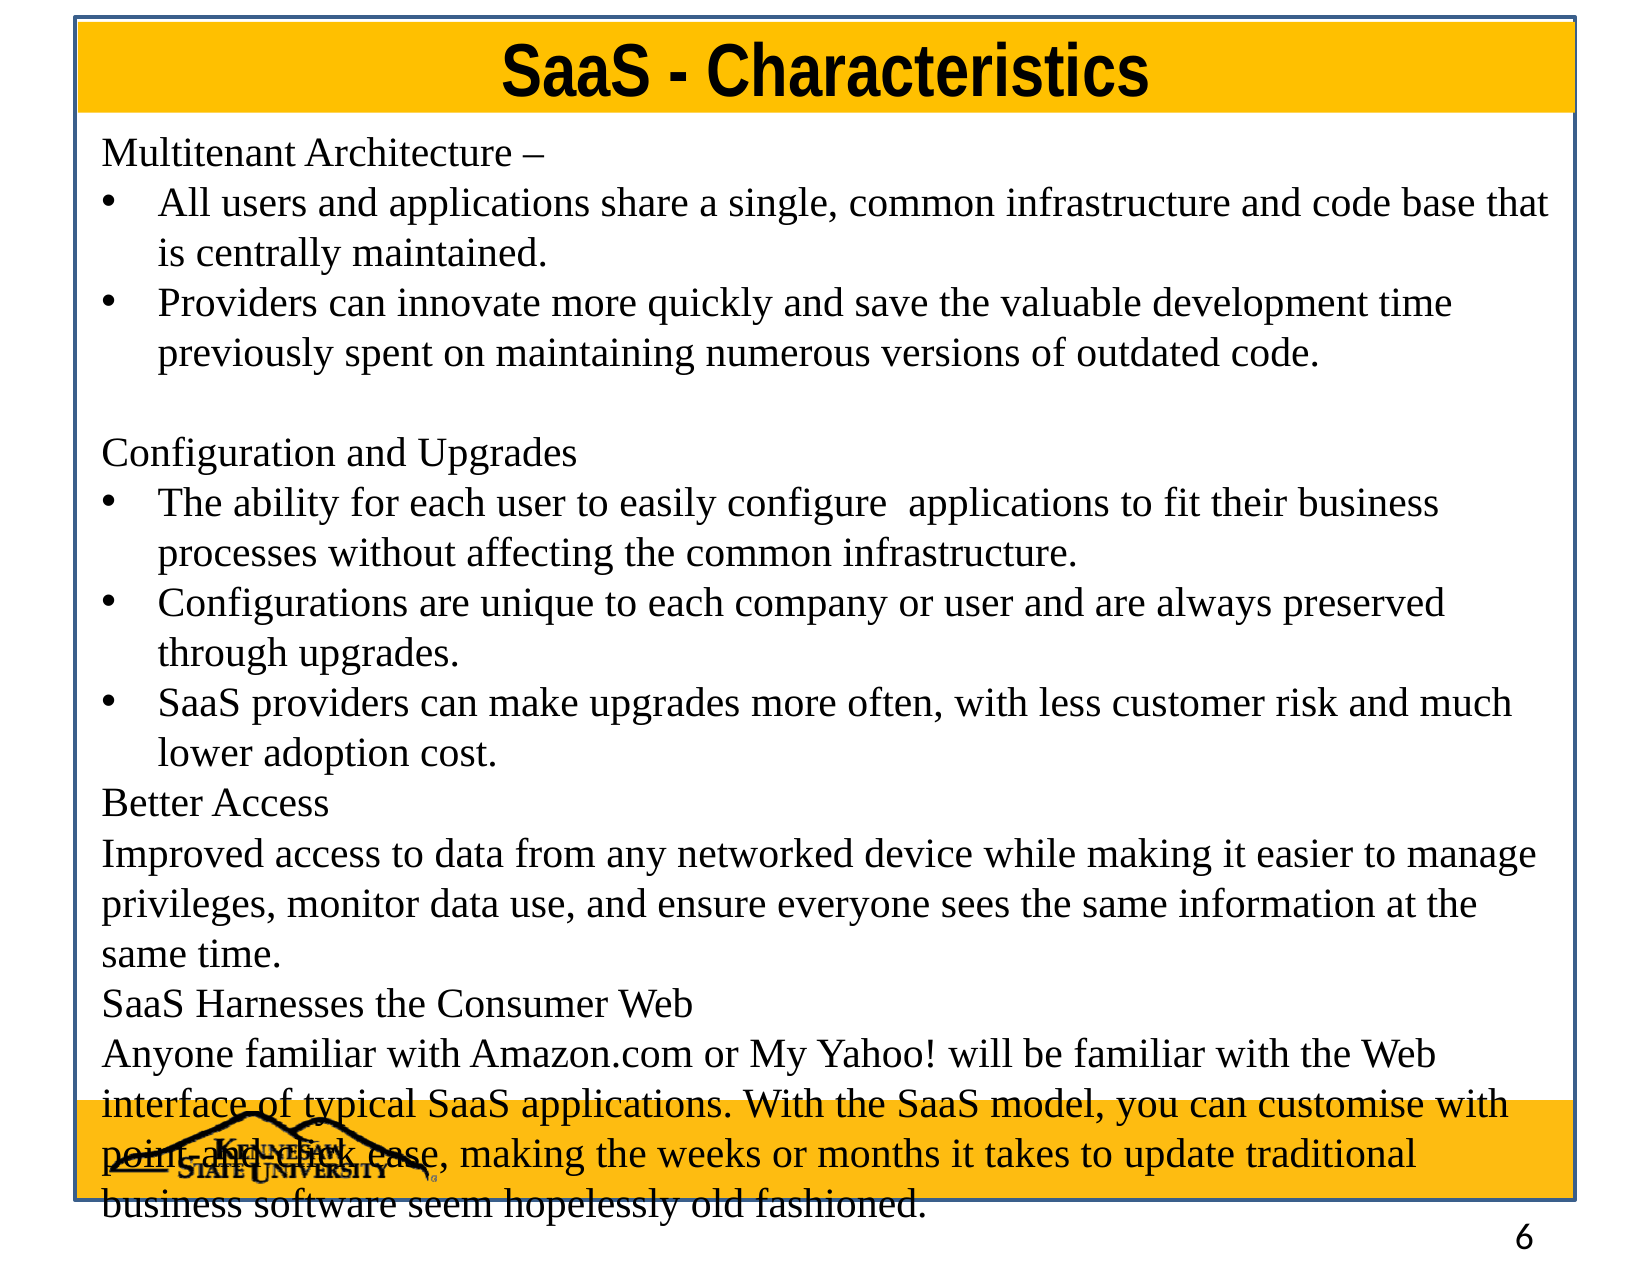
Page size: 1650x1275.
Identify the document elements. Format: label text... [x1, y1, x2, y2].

title SaaS - Characteristics [77, 21, 1575, 113]
list Multitenant Architecture – All users and applications share a single, common infrastructure and code base that is centrally maintained. Providers can innovate more quickly and save the valuable development time previously spent on maintaining numerous versions of outdated code. Configuration and Upgrades The ability for each user to easily configure applications to fit their business processes without affecting the common infrastructure. Configurations are unique to each company or user and are always preserved through upgrades. SaaS providers can make upgrades more often, with less customer risk and much lower adoption cost. Better Access Improved access to data from any networked device while making it easier to manage privileges, monitor data use, and ensure everyone sees the same information at the same time. SaaS Harnesses the Consumer Web Anyone familiar with Amazon.com or My Yahoo! will be familiar with the Web interface of typical SaaS applications. With the SaaS model, you can customise with point-and-click ease, making the weeks or months it takes to update traditional business software seem hopelessly old fashioned. [101, 125, 1552, 1236]
